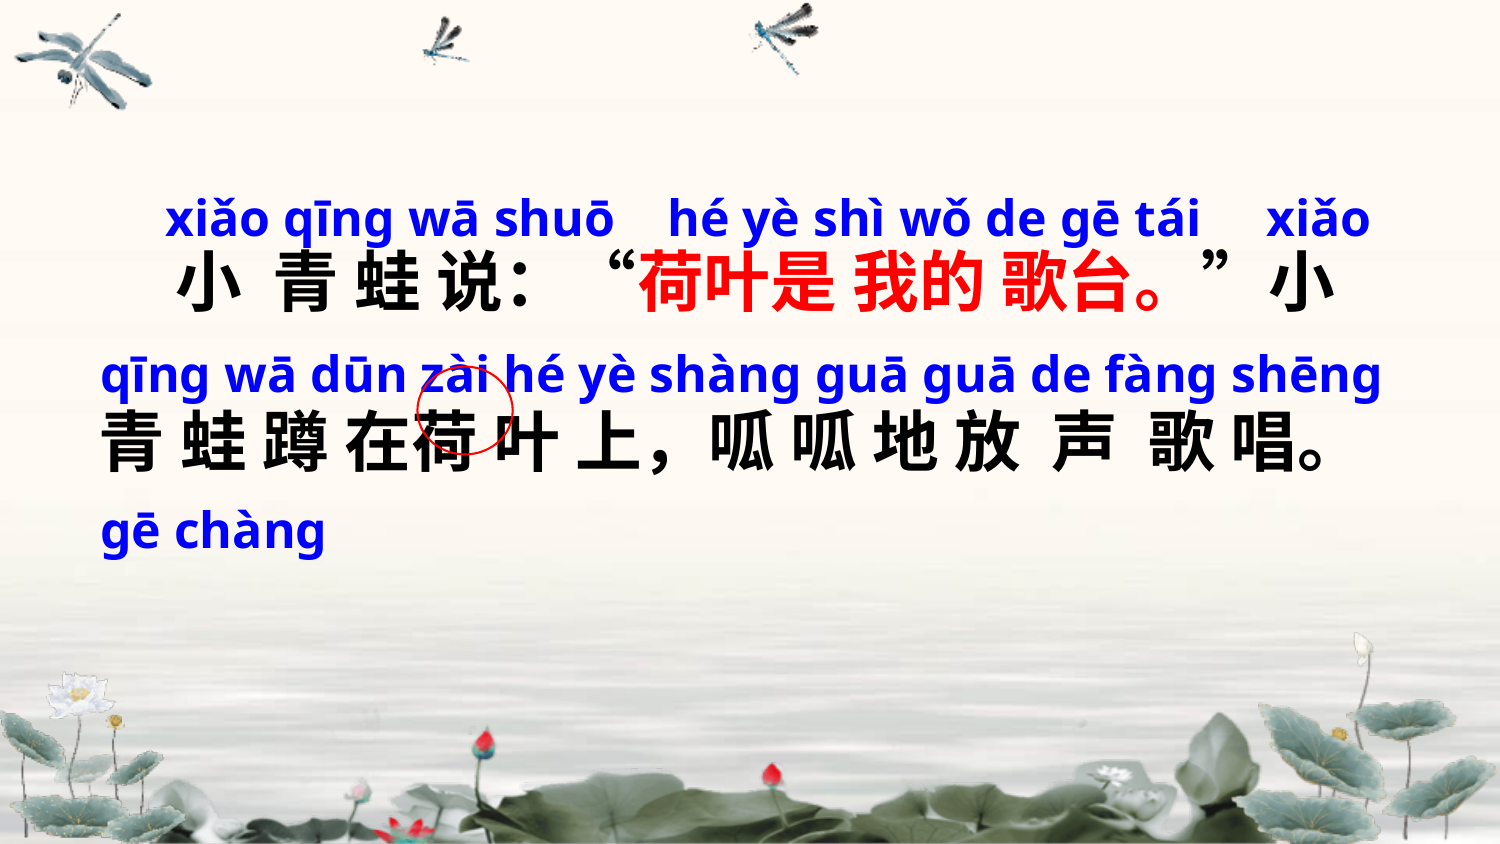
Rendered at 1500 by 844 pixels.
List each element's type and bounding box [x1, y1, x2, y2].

picture [0, 0, 1500, 844]
text_box [84, 83, 1416, 653]
